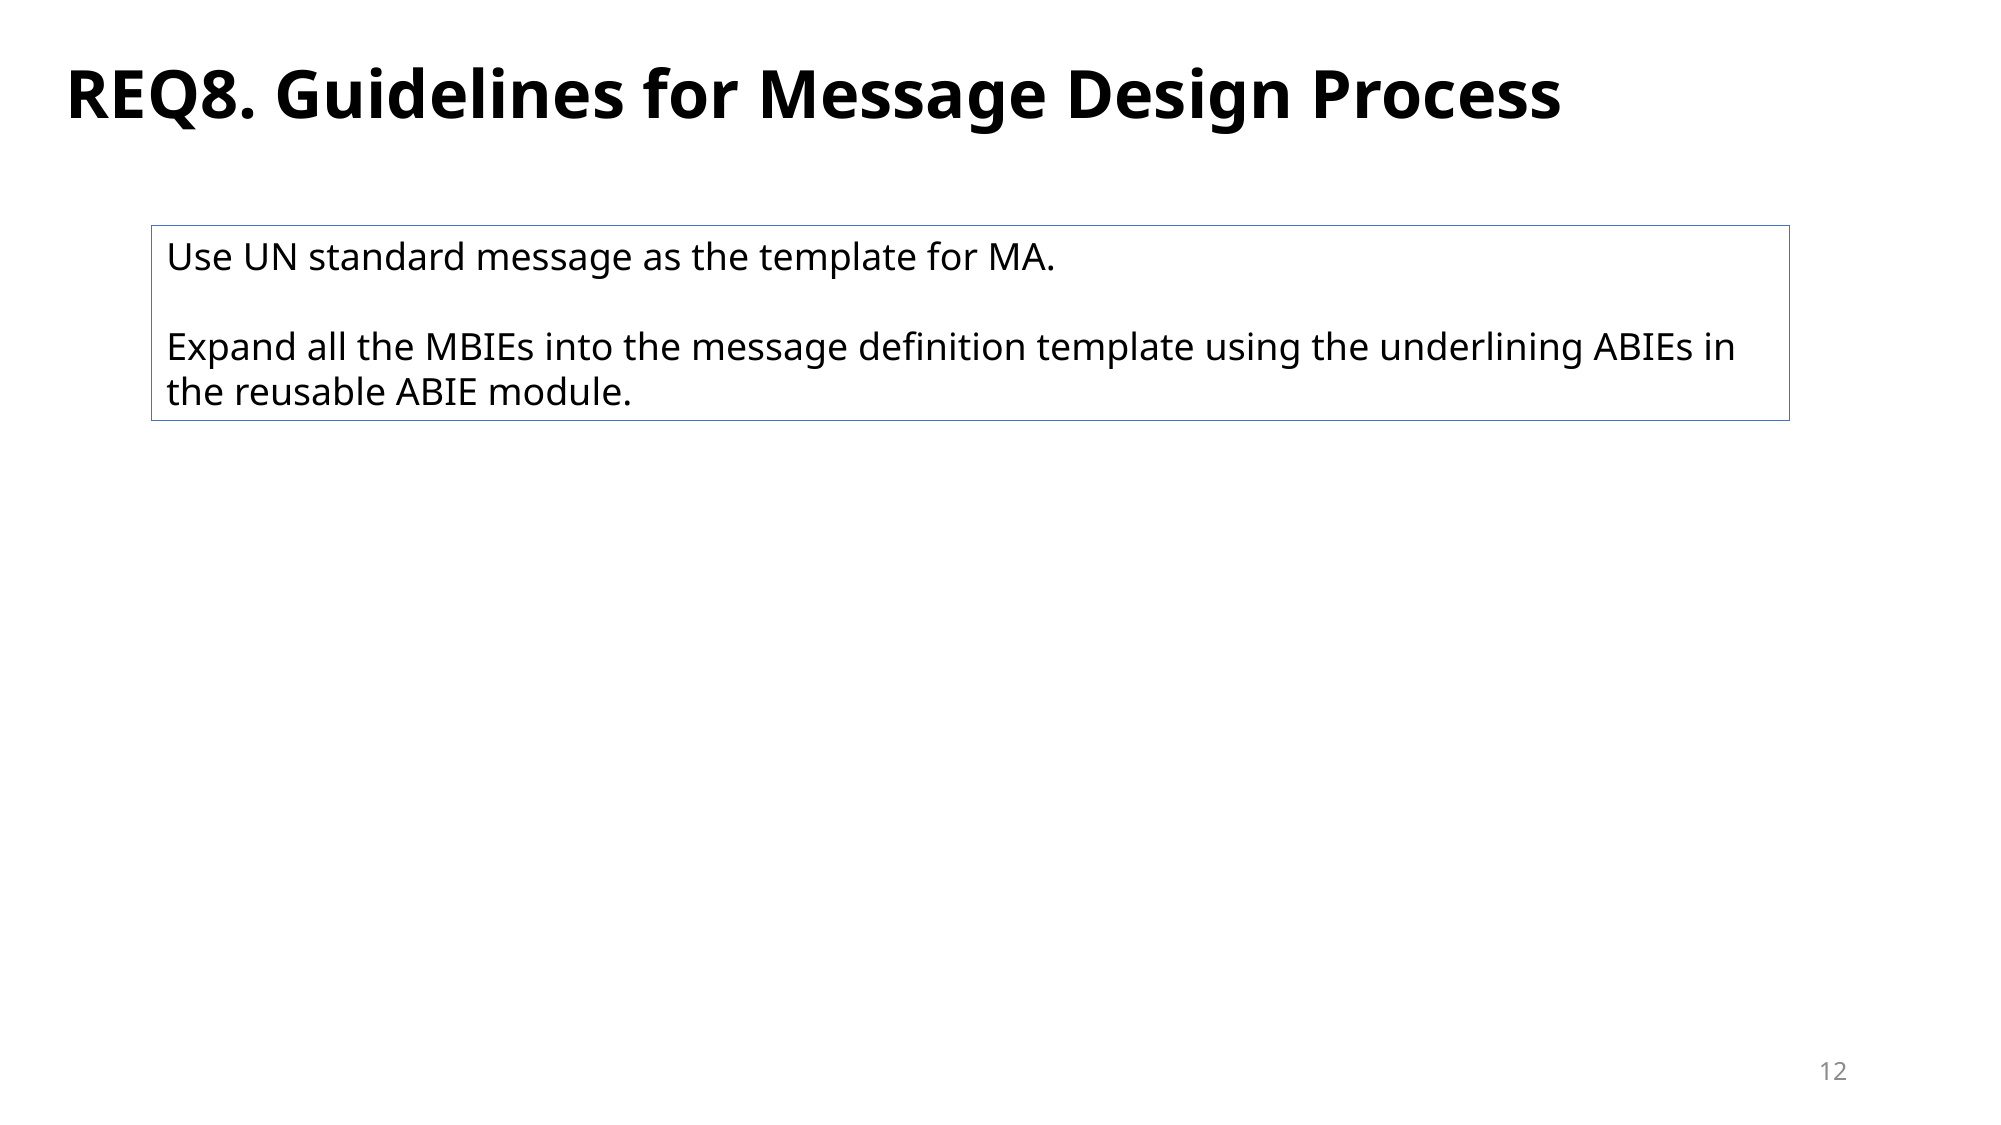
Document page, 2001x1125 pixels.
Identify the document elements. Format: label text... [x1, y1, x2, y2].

slide_number 12 [1412, 1042, 1863, 1103]
text_box REQ8. Guidelines for Message Design Process [0, 44, 1643, 139]
text_box Use UN standard message as the template for MA. Expand all the MBIEs into the message definition template using the underlining ABIEs in the reusable ABIE module. [151, 225, 1790, 421]
